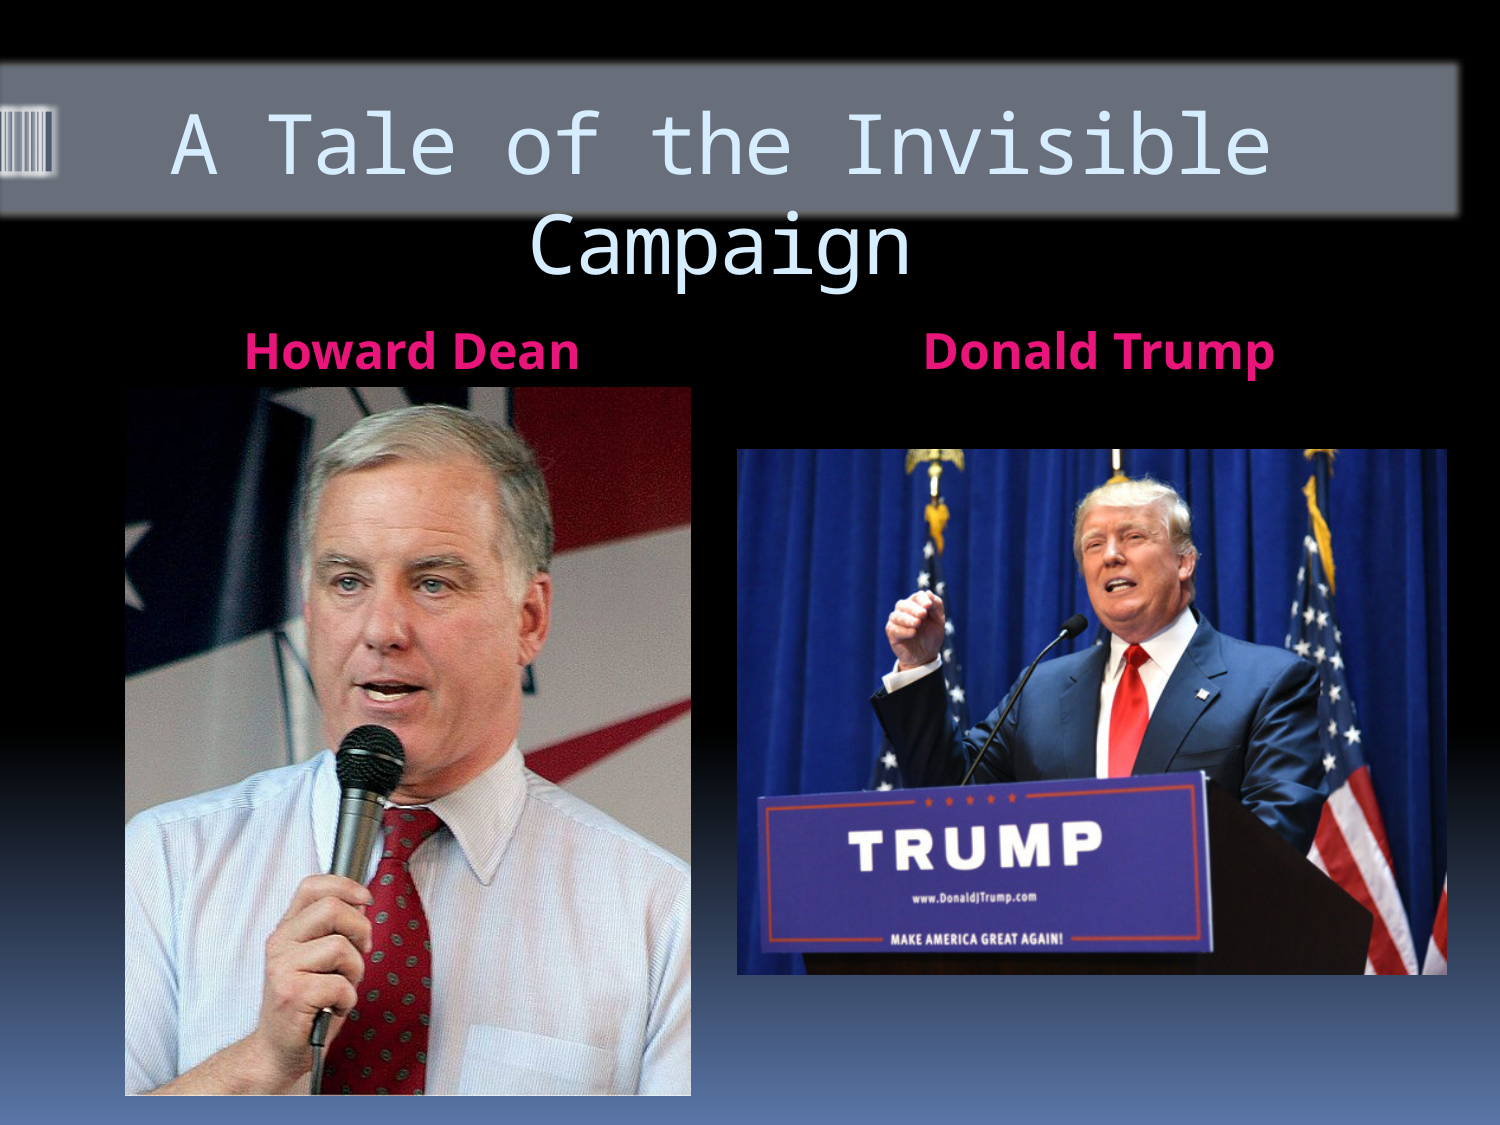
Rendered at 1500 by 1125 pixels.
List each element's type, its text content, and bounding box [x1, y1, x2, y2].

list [737, 449, 1447, 976]
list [124, 387, 691, 1097]
title A Tale of the Invisible Campaign [82, 83, 1358, 234]
list Donald Trump [761, 296, 1425, 402]
list Howard Dean [75, 296, 738, 402]
